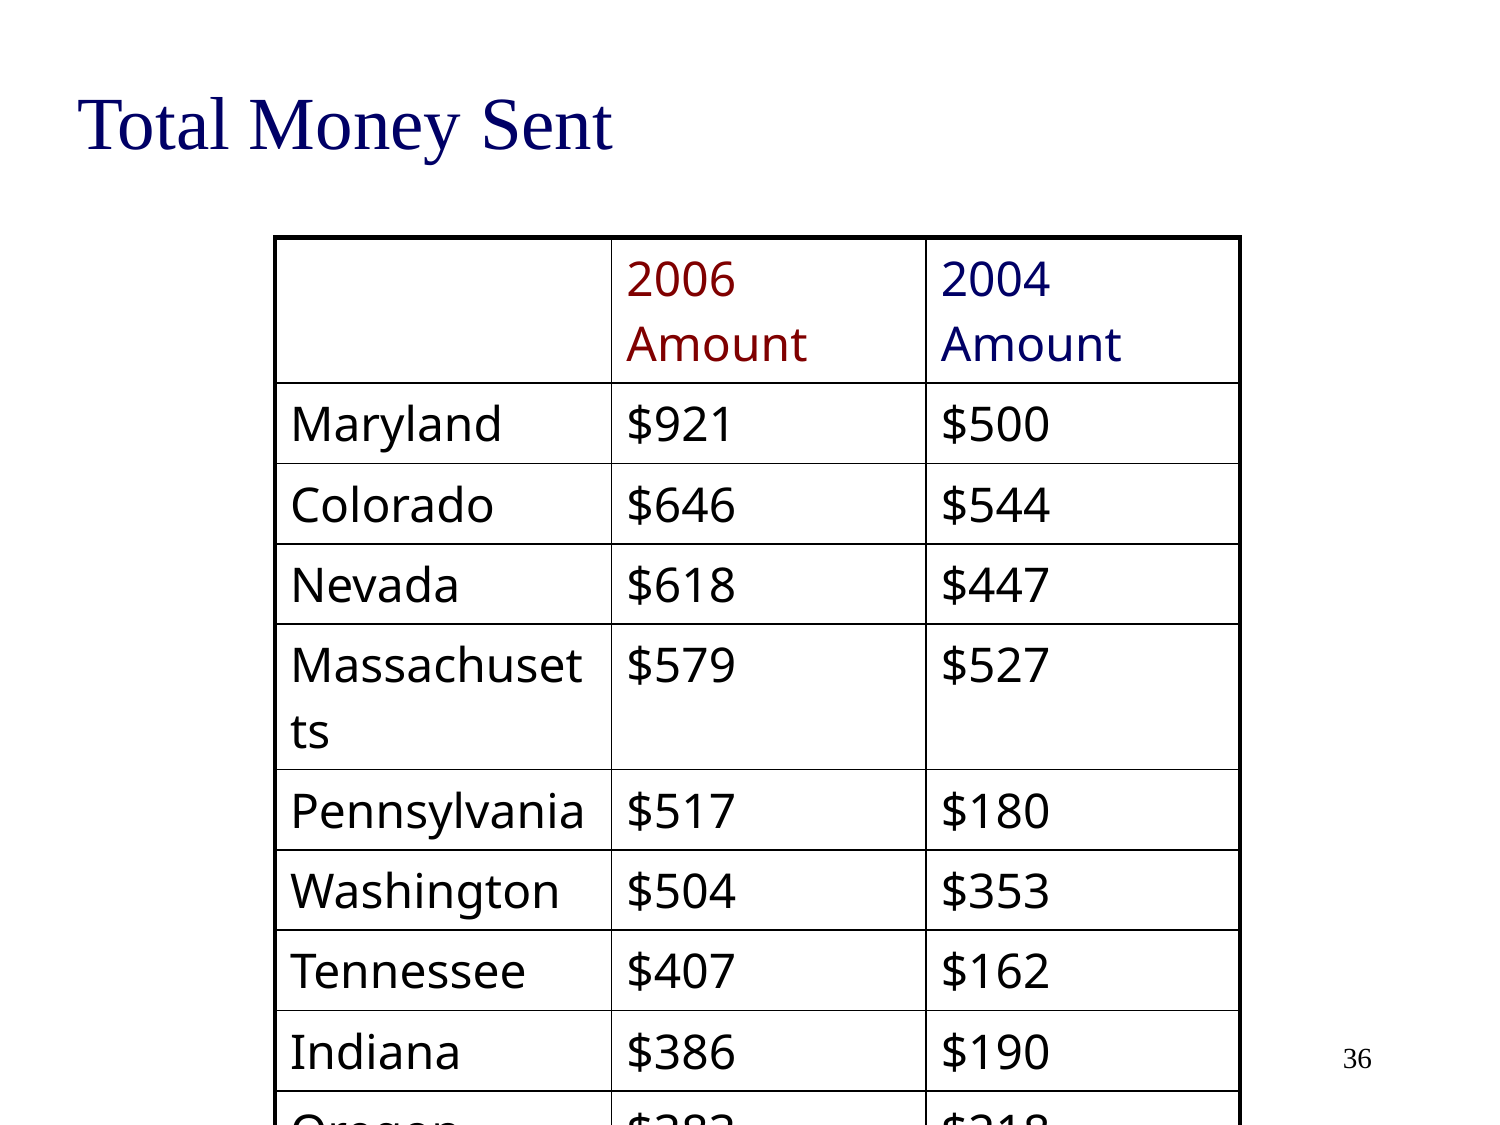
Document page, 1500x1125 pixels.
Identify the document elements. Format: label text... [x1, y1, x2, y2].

table_cell Tennessee [277, 931, 611, 1010]
table_cell $218 [927, 1092, 1238, 1125]
table_cell Maryland [277, 384, 611, 463]
table_header 2004 Amount [927, 240, 1238, 382]
table_cell Washington [277, 851, 611, 929]
table_cell $447 [927, 545, 1238, 623]
table_cell $921 [612, 384, 925, 463]
table_cell $407 [612, 931, 925, 1010]
table_cell $527 [927, 625, 1238, 769]
table_cell Pennsylvania [277, 770, 611, 849]
table_cell $544 [927, 464, 1238, 543]
title Total Money Sent [62, 74, 1438, 226]
table_cell Indiana [277, 1011, 611, 1090]
table_cell Oregon [277, 1092, 611, 1125]
table_header [277, 240, 611, 382]
table_cell $618 [612, 545, 925, 623]
table_cell $386 [612, 1011, 925, 1090]
table_cell $517 [612, 770, 925, 849]
table_cell Massachusetts [277, 625, 611, 769]
table_cell Colorado [277, 464, 611, 543]
table_cell $383 [612, 1092, 925, 1125]
table_cell $504 [612, 851, 925, 929]
table_cell $353 [927, 851, 1238, 929]
table_cell $500 [927, 384, 1238, 463]
table_cell $162 [927, 931, 1238, 1010]
table_cell $579 [612, 625, 925, 769]
table_cell $646 [612, 464, 925, 543]
table_header 2006 Amount [612, 240, 925, 382]
table_cell $190 [927, 1011, 1238, 1090]
slide_number 36 [1242, 1032, 1388, 1108]
table_cell Nevada [277, 545, 611, 623]
table_cell $180 [927, 770, 1238, 849]
